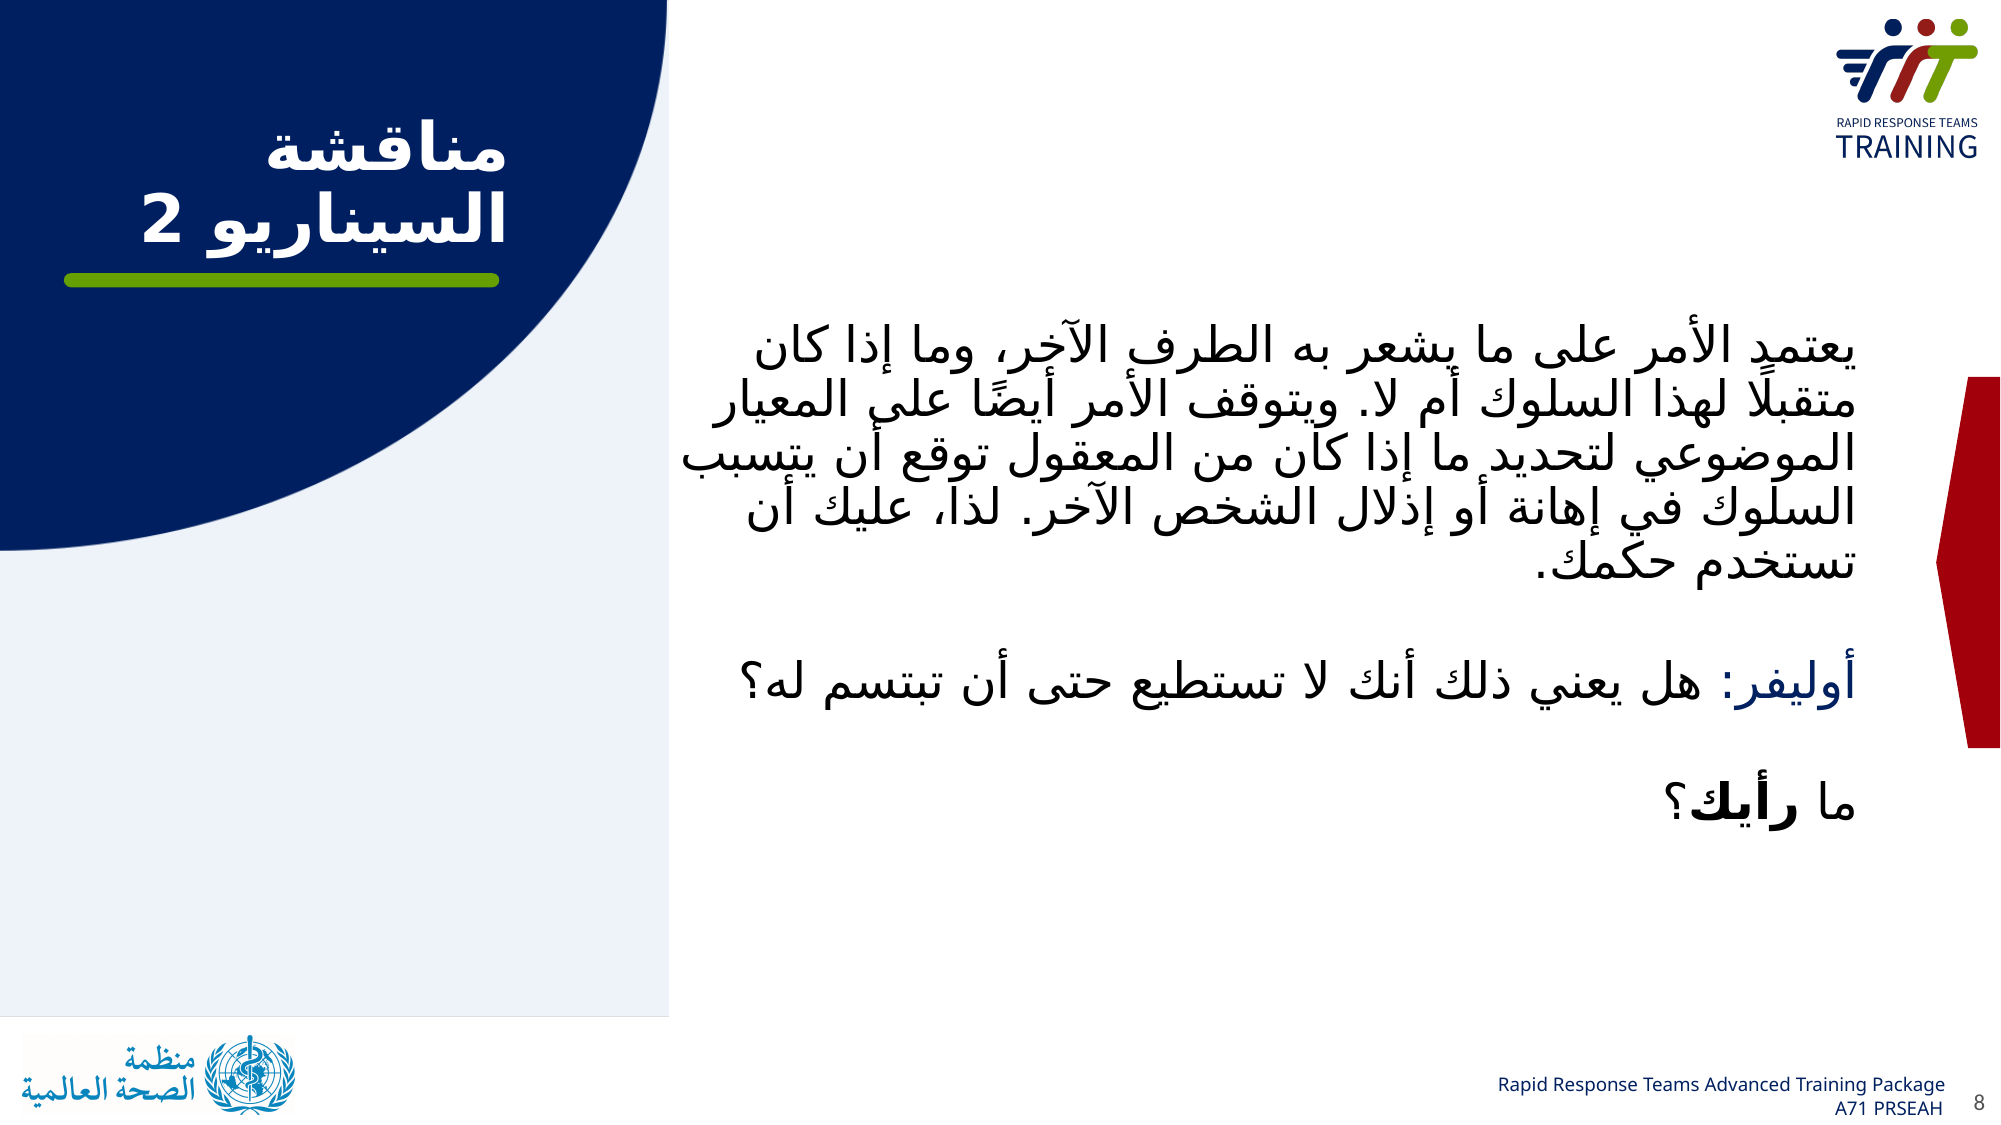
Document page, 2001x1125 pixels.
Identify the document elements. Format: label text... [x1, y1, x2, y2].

text_box مناقشة السيناريو 2 [0, 25, 518, 343]
picture [1835, 19, 1978, 167]
picture [22, 1035, 295, 1115]
picture [252, 1050, 258, 1059]
text_box [63, 273, 500, 288]
picture [0, 0, 669, 1018]
list يعتمد الأمر على ما يشعر به الطرف الآخر، وما إذا كان متقبلًا لهذا السلوك أم لا. ويتوقف الأمر أيضًا على المعيار الموضوعي لتحديد ما إذا كان من المعقول توقع أن يتسبب السلوك في إهانة أو إذلال الشخص الآخر. لذا، عليك أن تستخدم حكمك. أوليفر: هل يعني ذلك أنك لا تستطيع حتى أن تبتسم له؟ ما رأيك؟ [629, 311, 1866, 1042]
